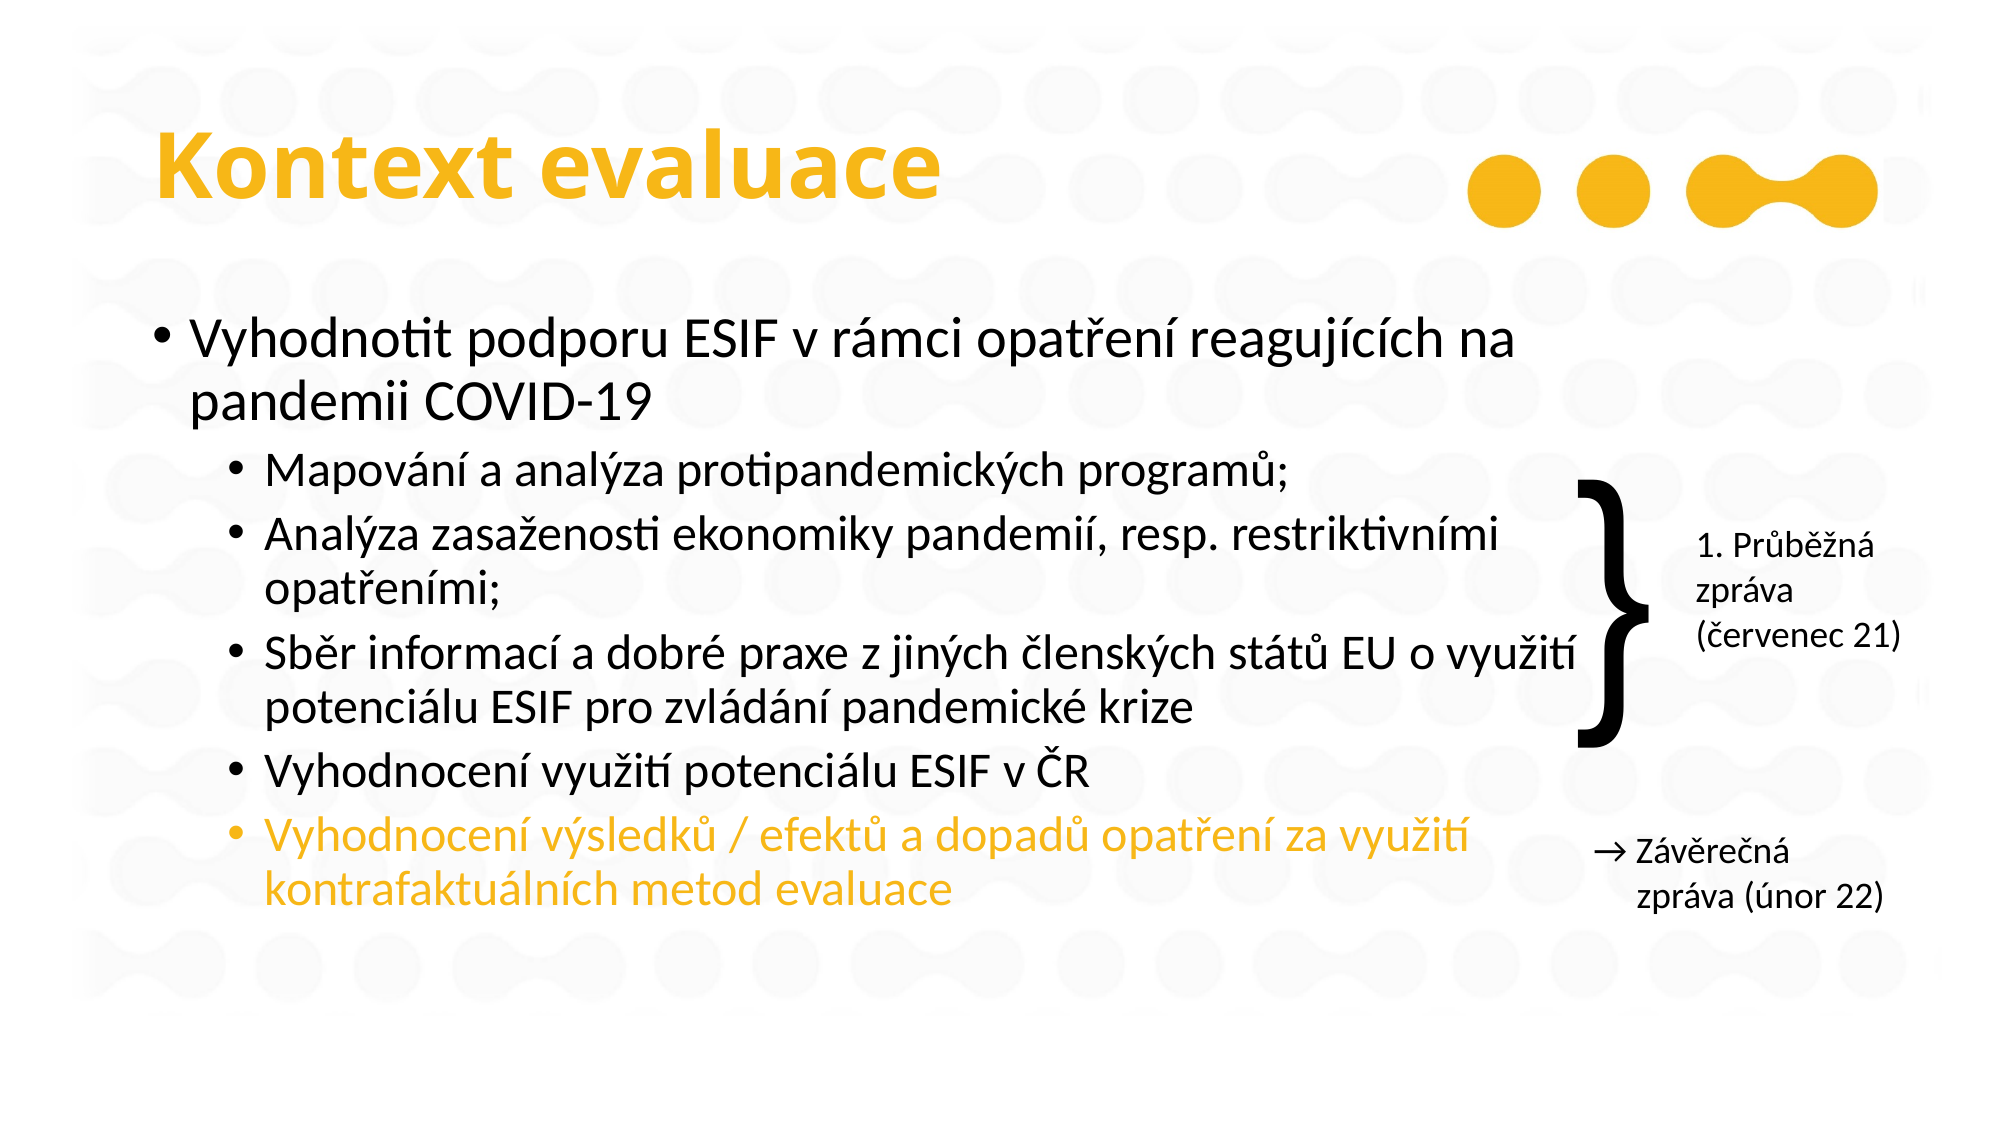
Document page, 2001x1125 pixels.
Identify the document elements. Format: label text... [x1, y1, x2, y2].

title Kontext evaluace [137, 59, 1863, 278]
picture [100, 54, 1916, 989]
list Vyhodnotit podporu ESIF v rámci opatření reagujících na pandemii COVID-19 Mapování a analýza protipandemických programů; Analýza zasaženosti ekonomiky pandemií, resp. restriktivními opatřeními; Sběr informací a dobré praxe z jiných členských států EU o využití potenciálu ESIF pro zvládání pandemické krize Vyhodnocení využití potenciálu ESIF v ČR Vyhodnocení výsledků / efektů a dopadů opatření za využití kontrafaktuálních metod evaluace [137, 299, 1611, 1014]
text_box } [1559, 393, 1662, 754]
text_box → Závěrečná zpráva (únor 22) [1578, 818, 1906, 924]
text_box 1. Průběžná zpráva (červenec 21) [1680, 513, 1920, 663]
